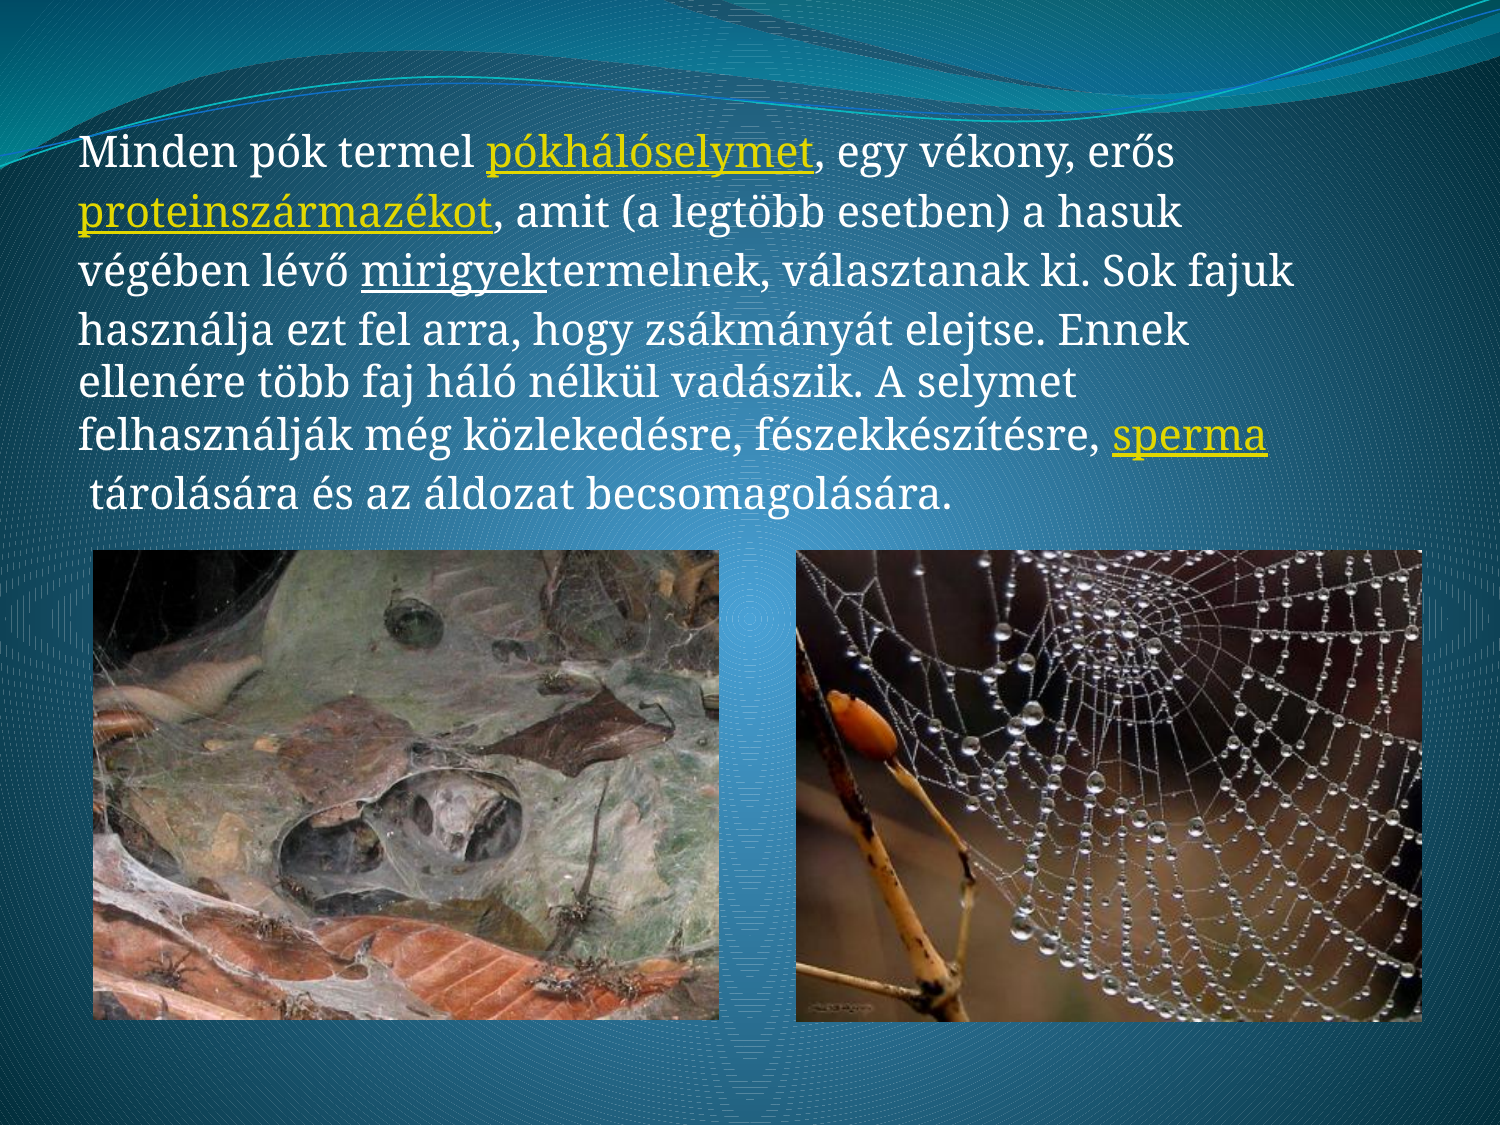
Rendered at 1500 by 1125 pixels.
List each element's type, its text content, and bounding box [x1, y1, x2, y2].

picture [796, 550, 1423, 1022]
picture [93, 550, 719, 1020]
list Minden pók termel pókhálóselymet, egy vékony, erős proteinszármazékot, amit (a legtöbb esetben) a hasuk végében lévő mirigyektermelnek, választanak ki. Sok fajuk használja ezt fel arra, hogy zsákmányát elejtse. Ennek ellenére több faj háló nélkül vadászik. A selymet felhasználják még közlekedésre, fészekkészítésre, sperma tárolására és az áldozat becsomagolására. [70, 117, 1346, 528]
